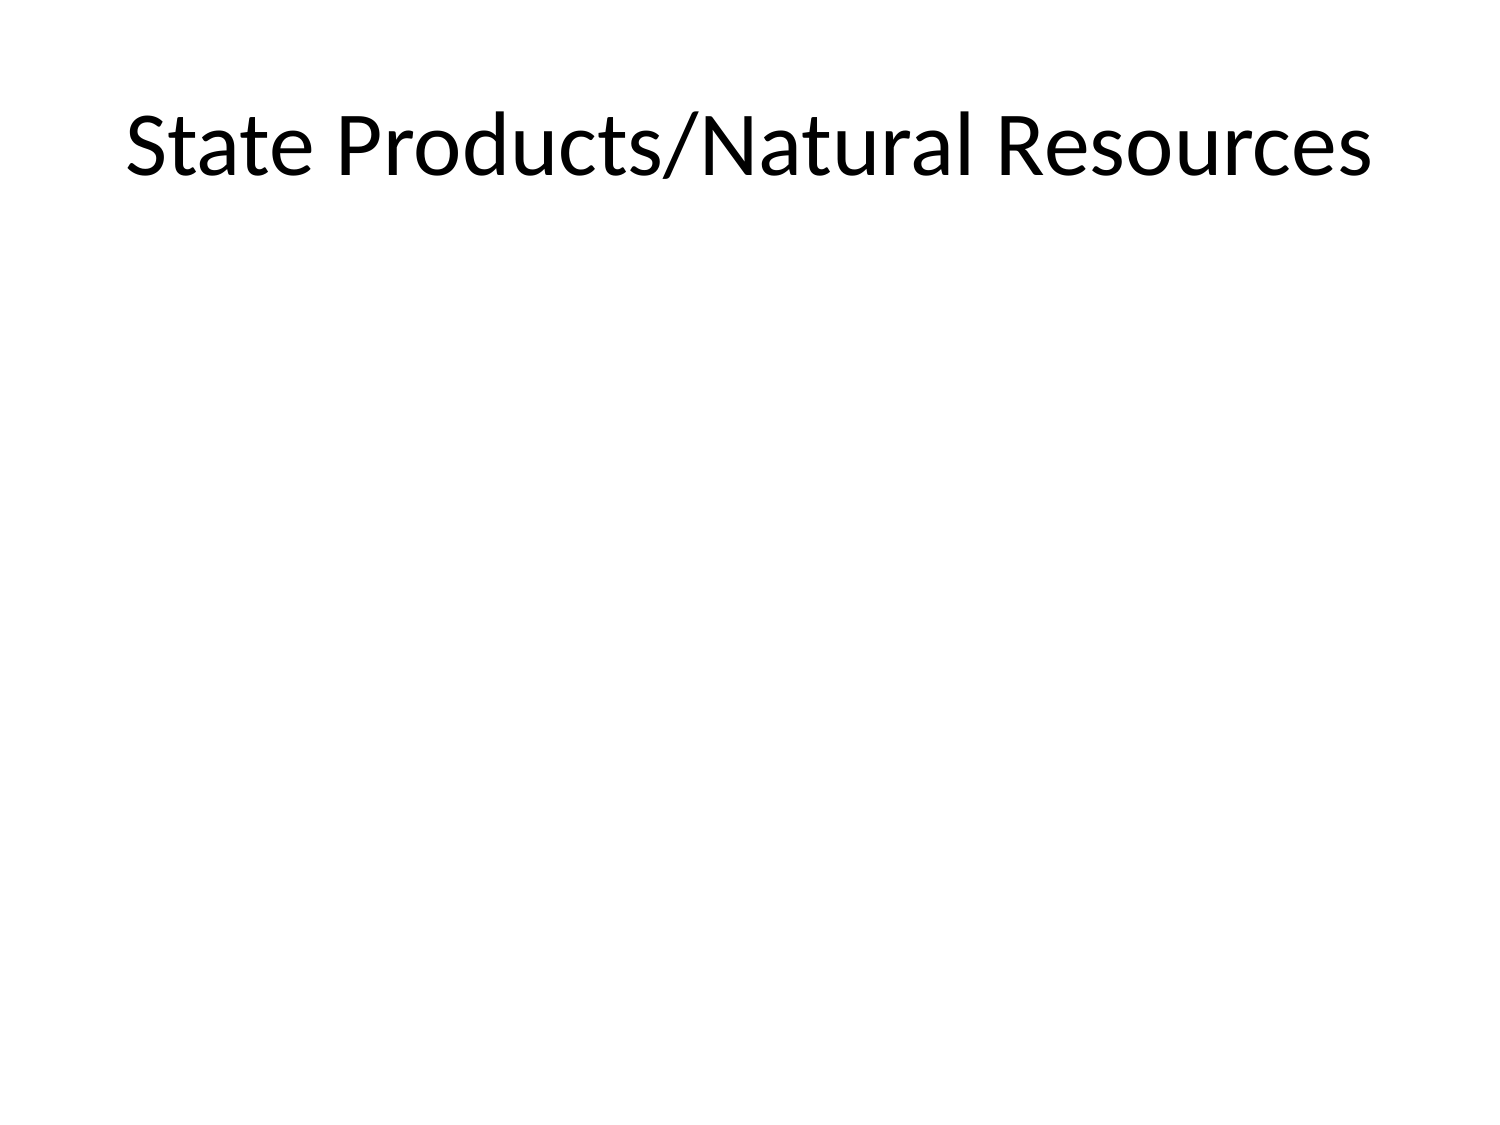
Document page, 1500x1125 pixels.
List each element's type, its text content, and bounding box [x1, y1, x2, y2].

title State Products/Natural Resources [75, 45, 1425, 233]
